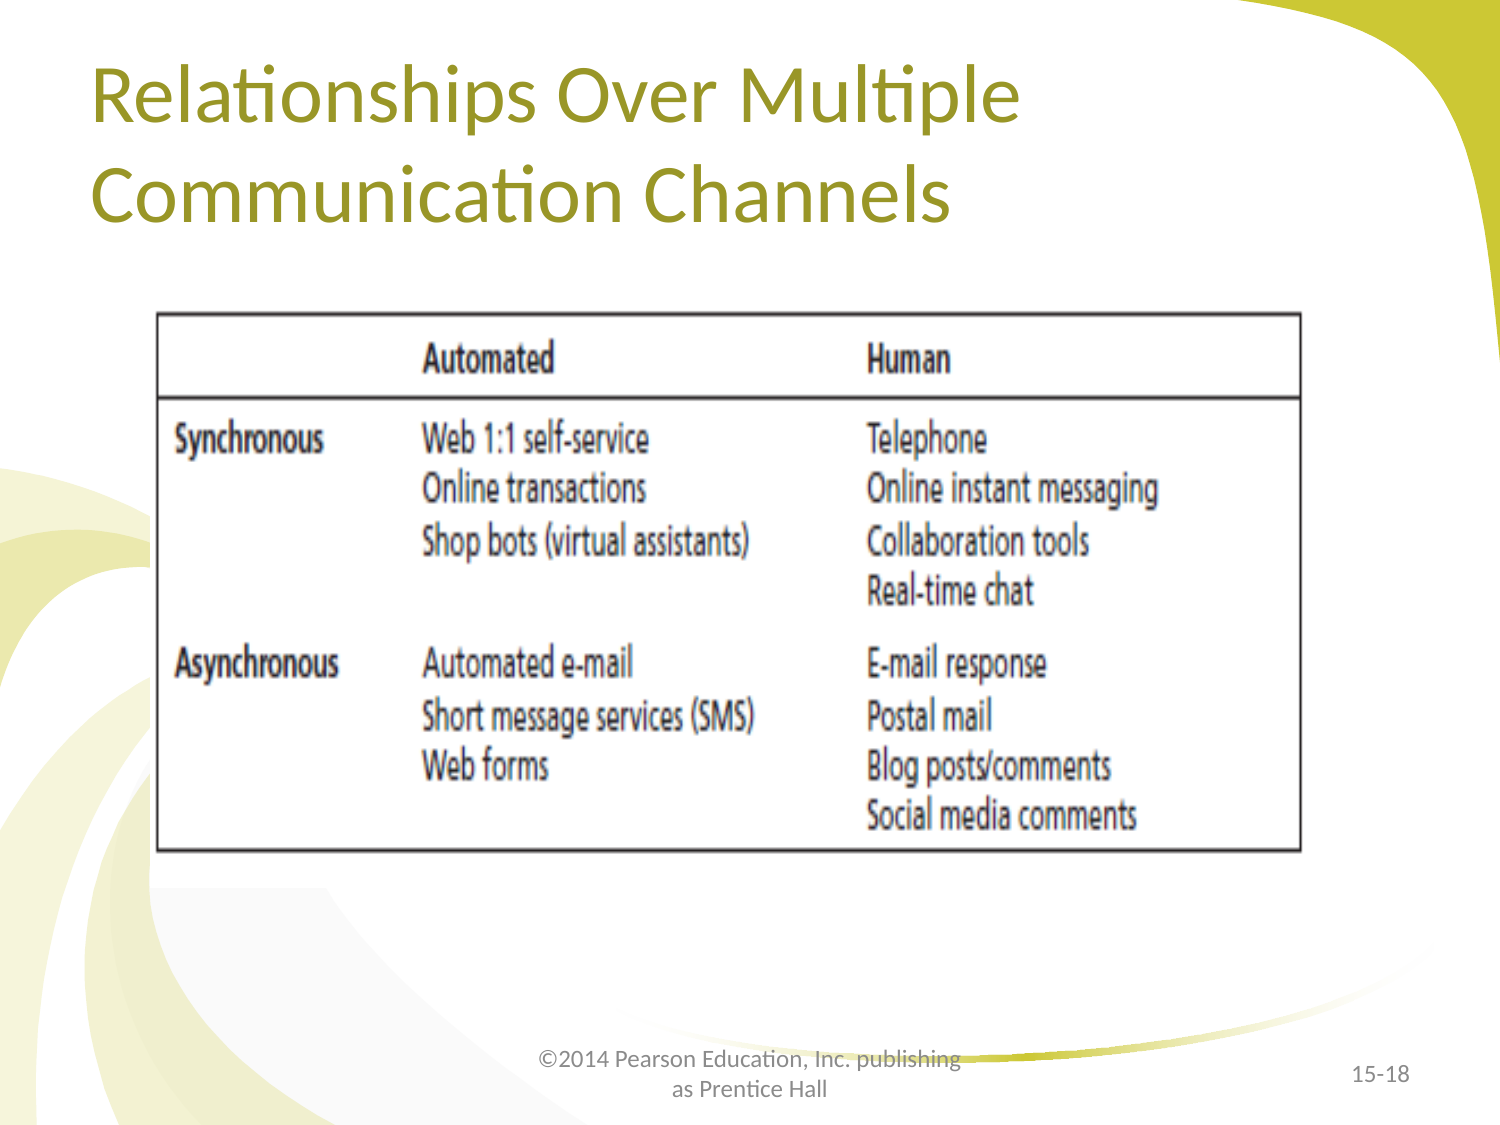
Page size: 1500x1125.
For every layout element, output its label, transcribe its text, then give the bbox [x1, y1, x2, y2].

title Relationships Over Multiple Communication Channels [75, 45, 1425, 233]
picture [149, 287, 1326, 888]
slide_number 15-18 [1074, 1042, 1425, 1103]
footer ©2014 Pearson Education, Inc. publishing as Prentice Hall [512, 1042, 988, 1103]
